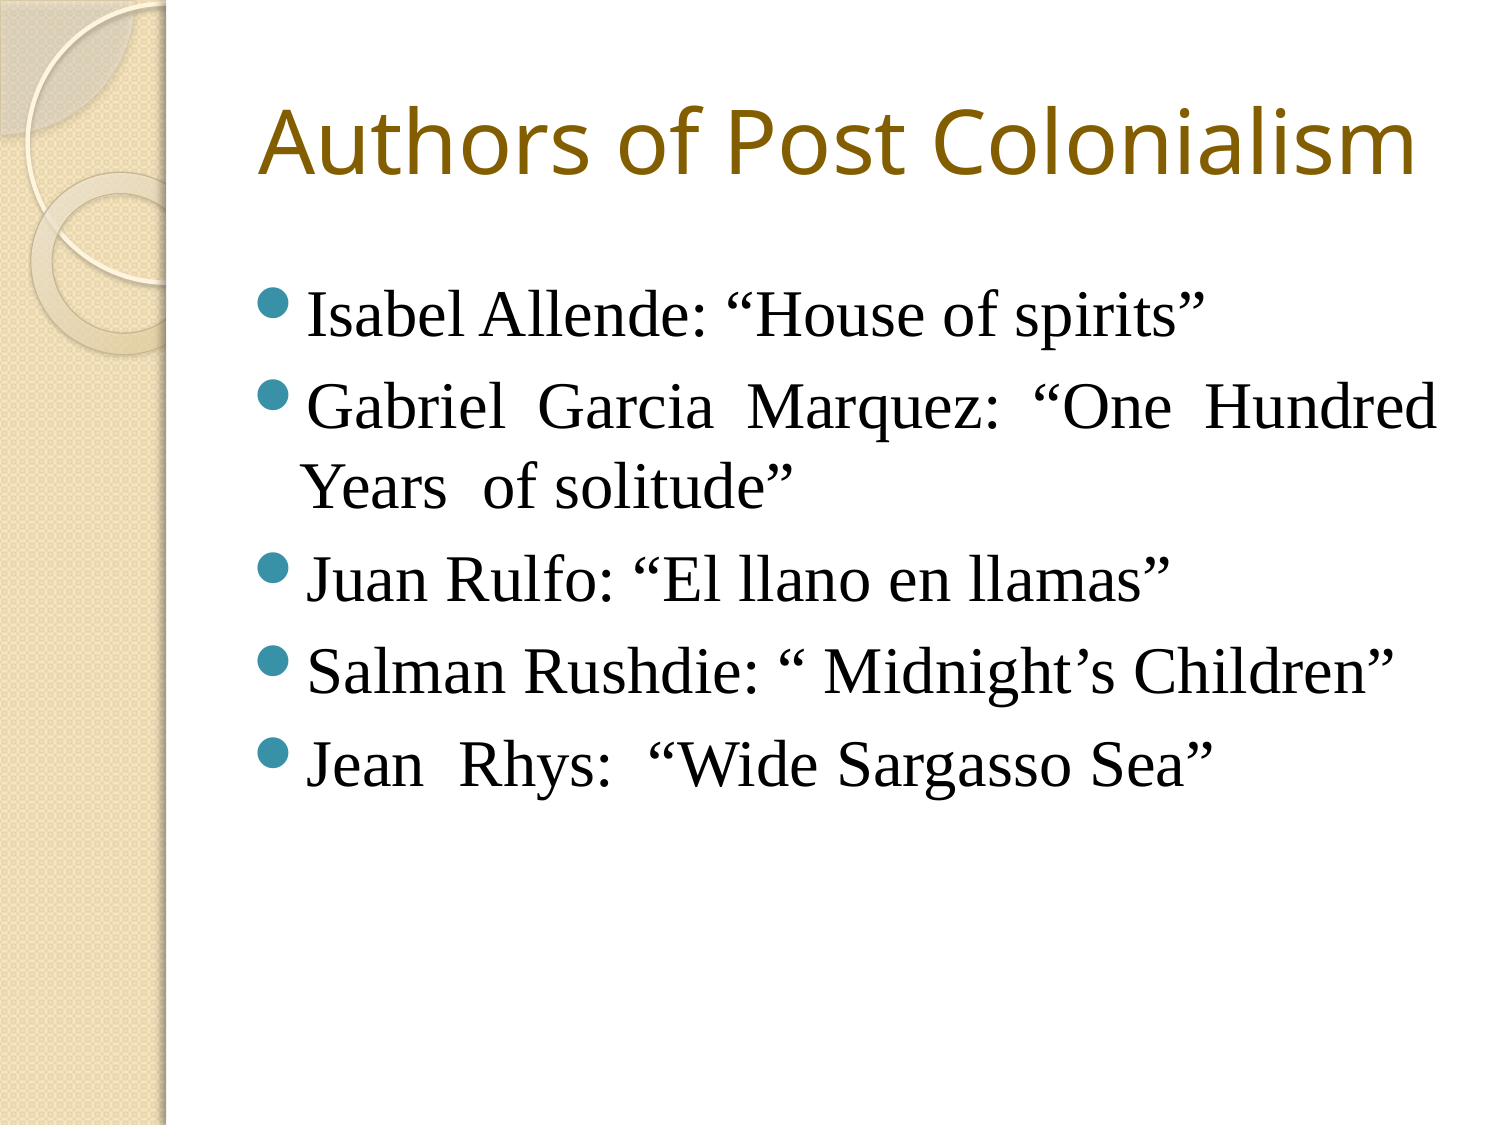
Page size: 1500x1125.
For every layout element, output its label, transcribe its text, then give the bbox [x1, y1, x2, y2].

list Isabel Allende: “House of spirits” Gabriel Garcia Marquez: “One Hundred Years of solitude” Juan Rulfo: “El llano en llamas” Salman Rushdie: “ Midnight’s Children” Jean Rhys: “Wide Sargasso Sea” [225, 262, 1455, 1063]
title Authors of Post Colonialism [235, 45, 1466, 233]
